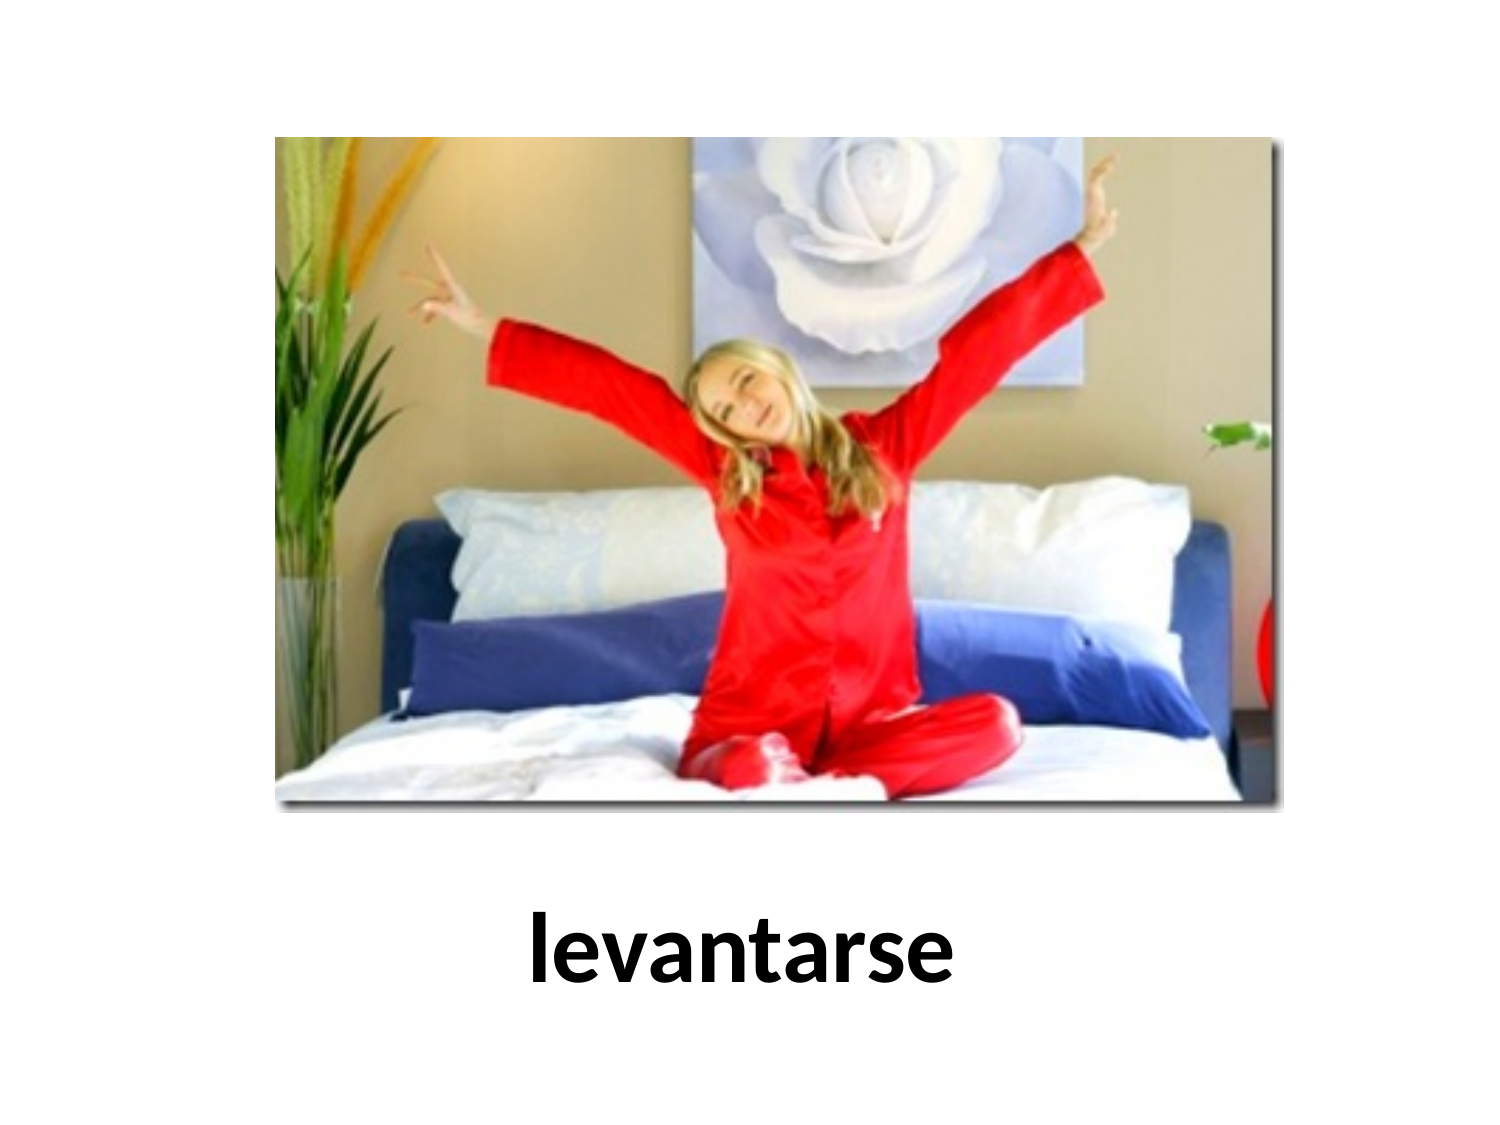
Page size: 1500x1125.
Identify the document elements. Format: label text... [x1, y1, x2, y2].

text_box levantarse [512, 875, 1025, 1010]
picture [274, 137, 1284, 813]
